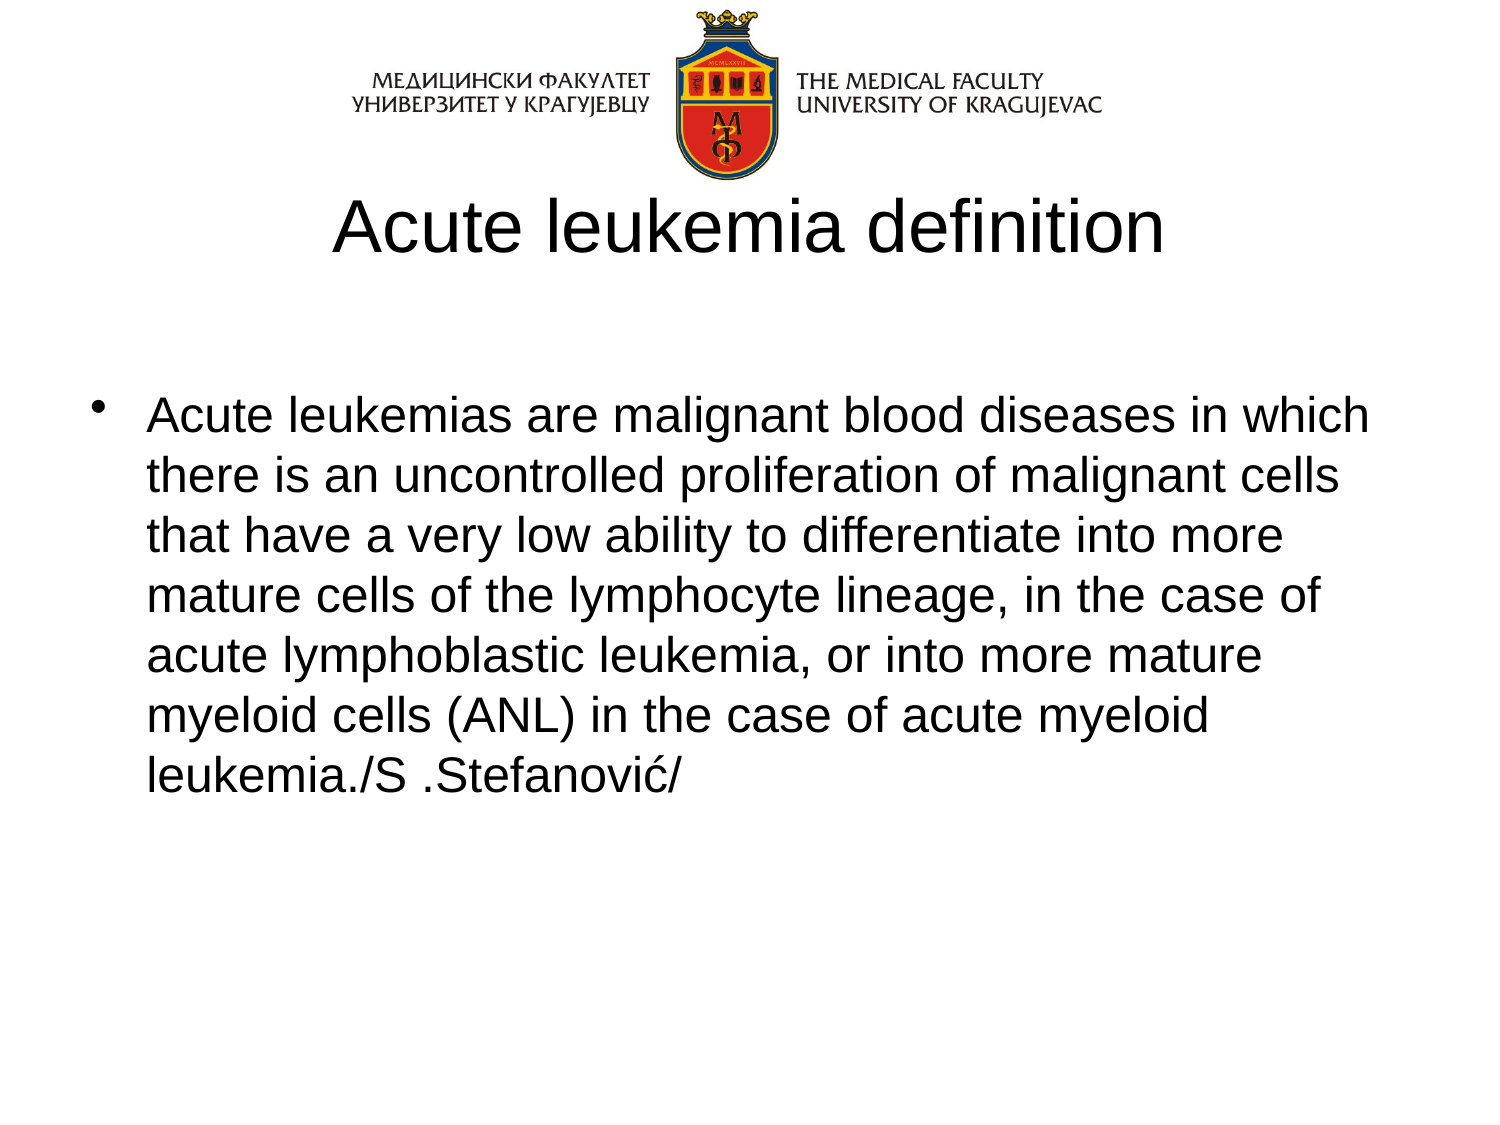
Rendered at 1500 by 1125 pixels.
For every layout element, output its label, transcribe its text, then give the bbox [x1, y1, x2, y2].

title Acute leukemia definition [74, 173, 1426, 362]
picture [328, 0, 1125, 173]
list Acute leukemias are malignant blood diseases in which there is an uncontrolled proliferation of malignant cells that have a very low ability to differentiate into more mature cells of the lymphocyte lineage, in the case of acute lymphoblastic leukemia, or into more mature myeloid cells (ANL) in the case of acute myeloid leukemia./S .Stefanović/ [74, 374, 1426, 1118]
